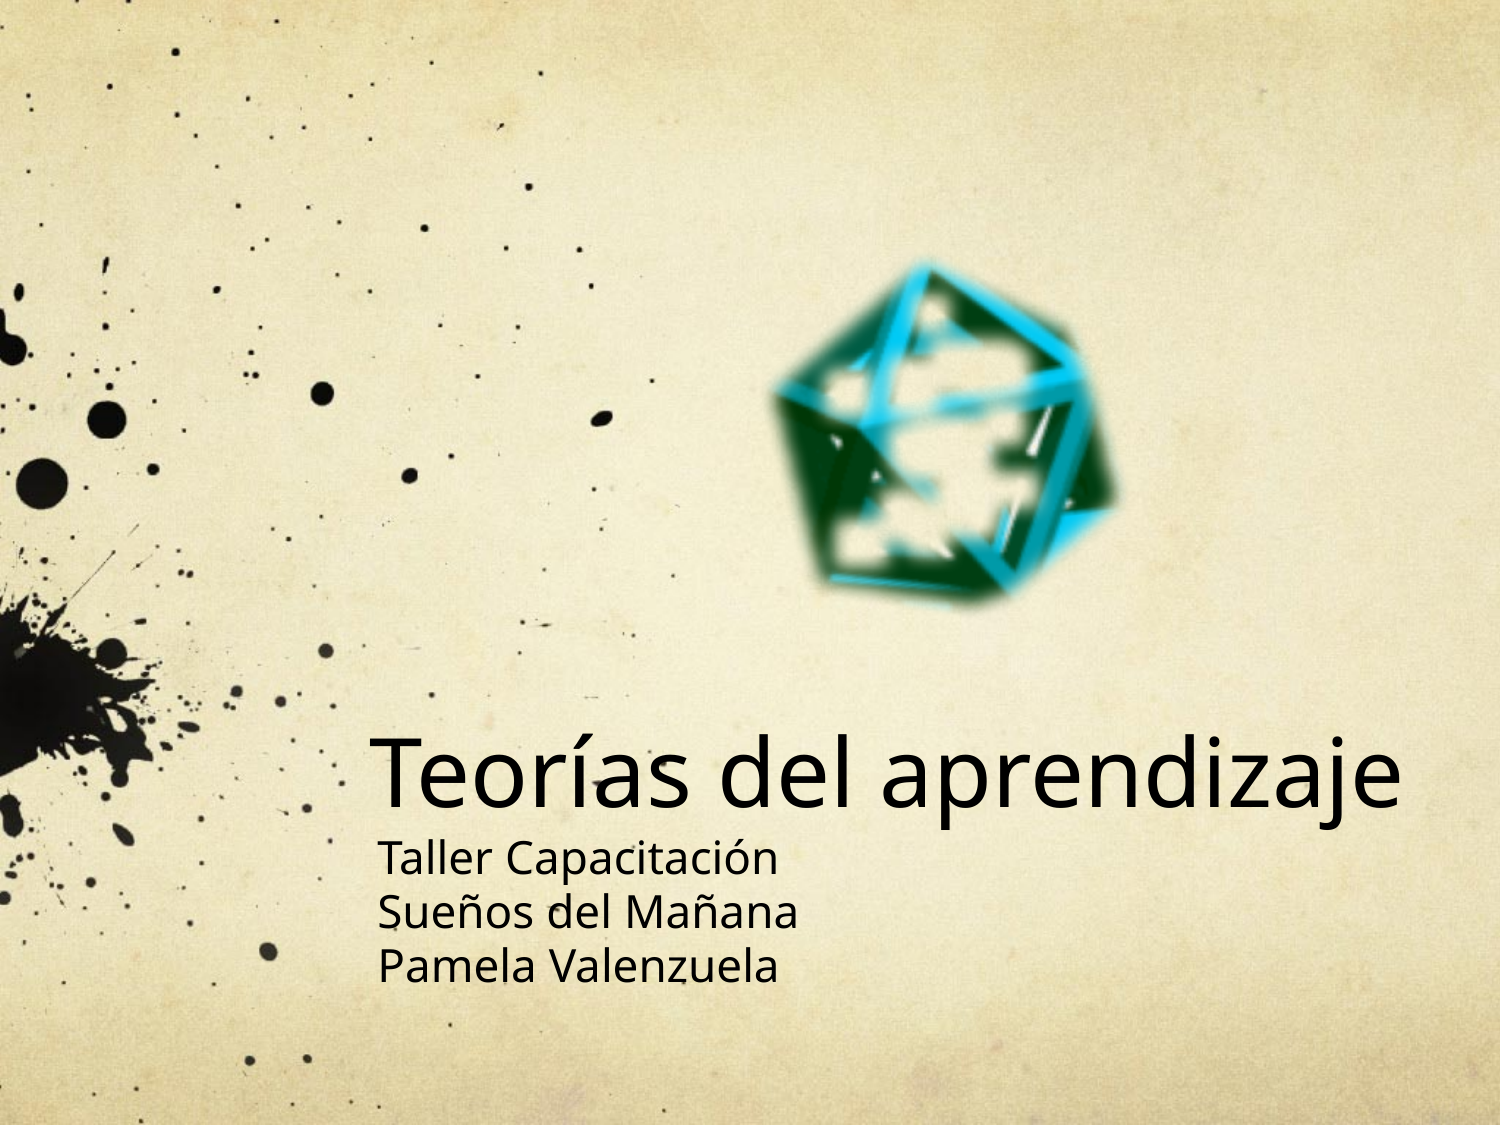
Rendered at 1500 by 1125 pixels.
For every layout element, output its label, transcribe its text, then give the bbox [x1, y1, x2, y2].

title Teorías del aprendizaje [362, 512, 1425, 827]
picture [0, 0, 1500, 1125]
subtitle Taller Capacitación Sueños del Mañana Pamela Valenzuela [362, 829, 1425, 1023]
